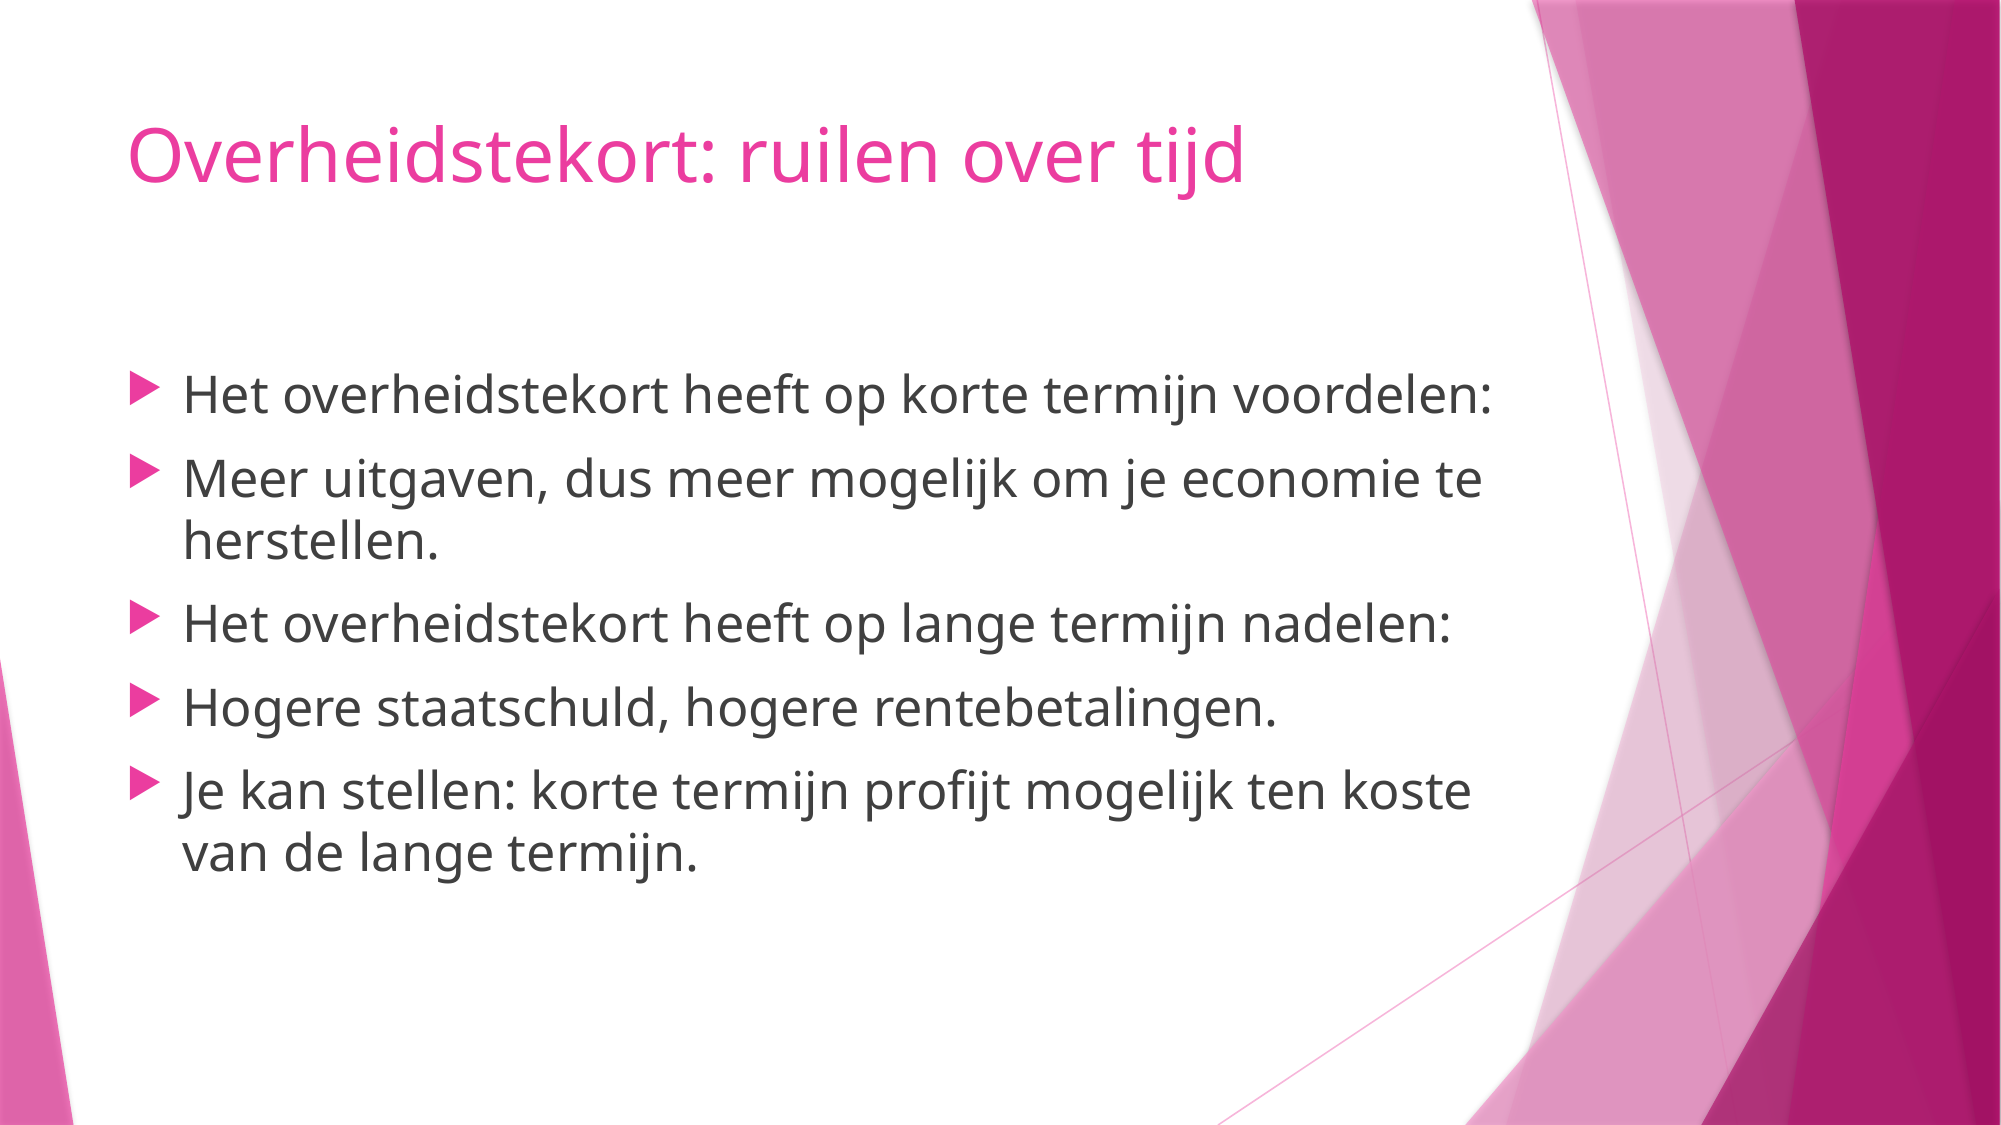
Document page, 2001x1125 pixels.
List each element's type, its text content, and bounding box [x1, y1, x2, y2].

list Het overheidstekort heeft op korte termijn voordelen: Meer uitgaven, dus meer mogelijk om je economie te herstellen. Het overheidstekort heeft op lange termijn nadelen: Hogere staatschuld, hogere rentebetalingen. Je kan stellen: korte termijn profijt mogelijk ten koste van de lange termijn. [111, 354, 1522, 992]
title Overheidstekort: ruilen over tijd [111, 99, 1522, 317]
